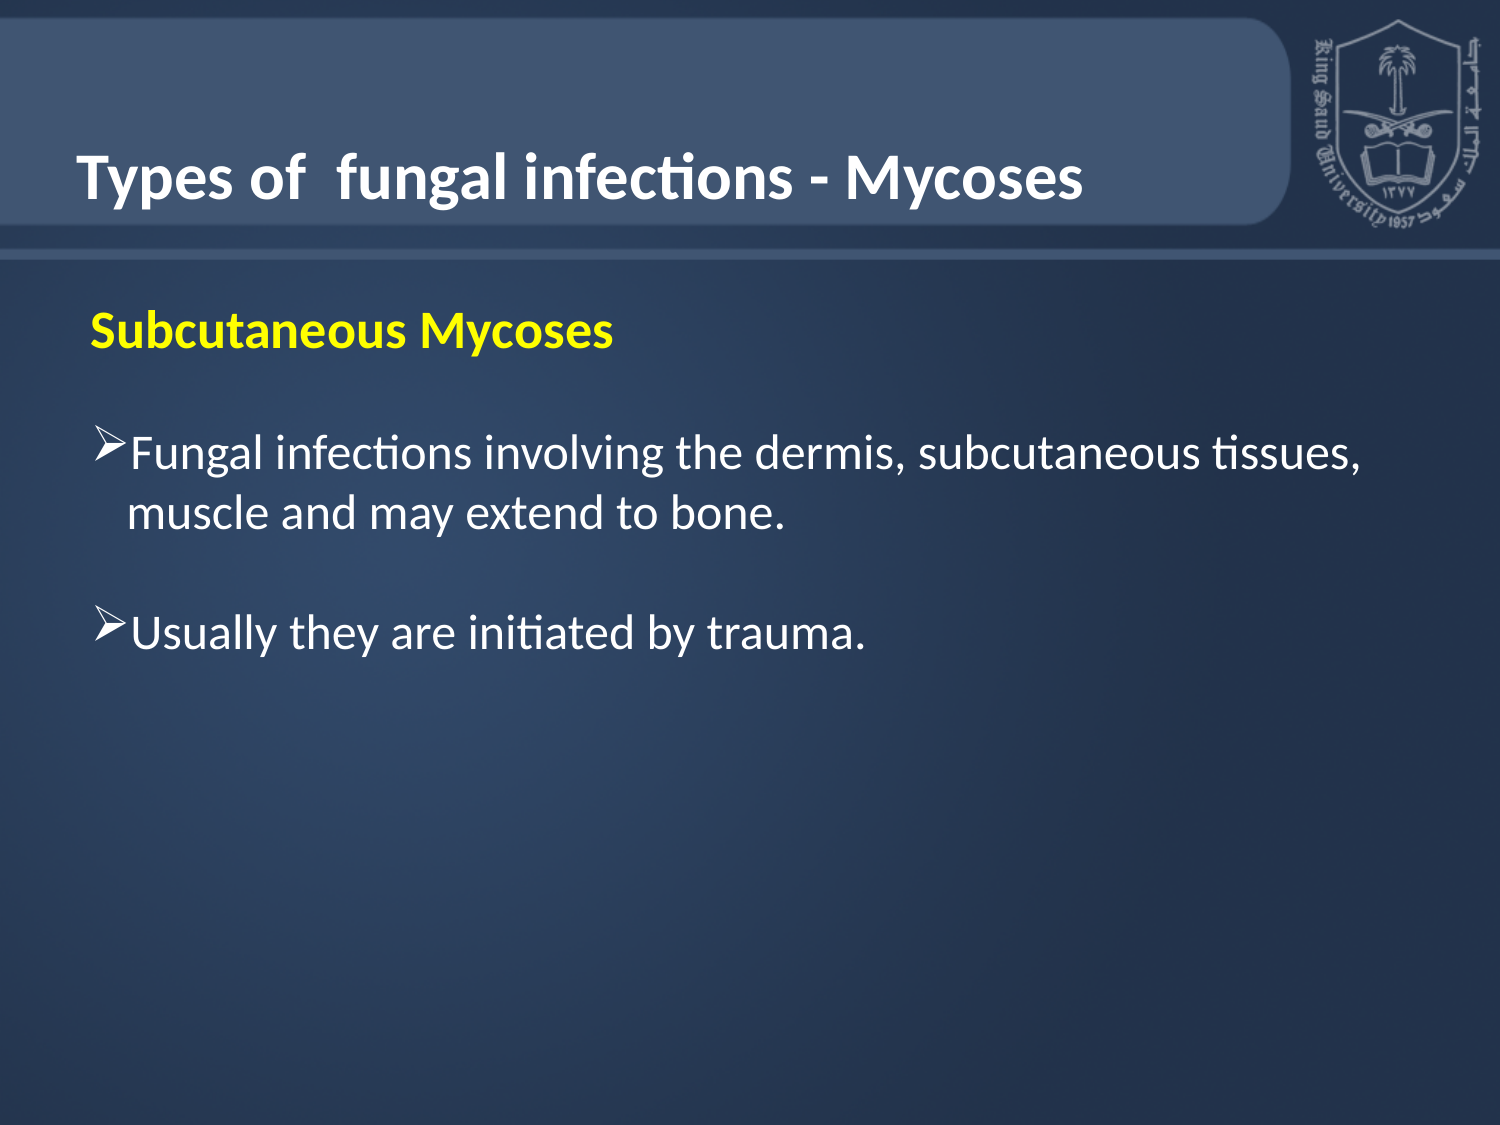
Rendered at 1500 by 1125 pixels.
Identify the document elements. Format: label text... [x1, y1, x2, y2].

text_box [37, 287, 1450, 1038]
picture [0, 0, 1500, 1125]
title Types of fungal infections - Mycoses [75, 37, 1365, 214]
text_box Subcutaneous Mycoses Fungal infections involving the dermis, subcutaneous tissues, muscle and may extend to bone. Usually they are initiated by trauma. [76, 287, 1477, 728]
